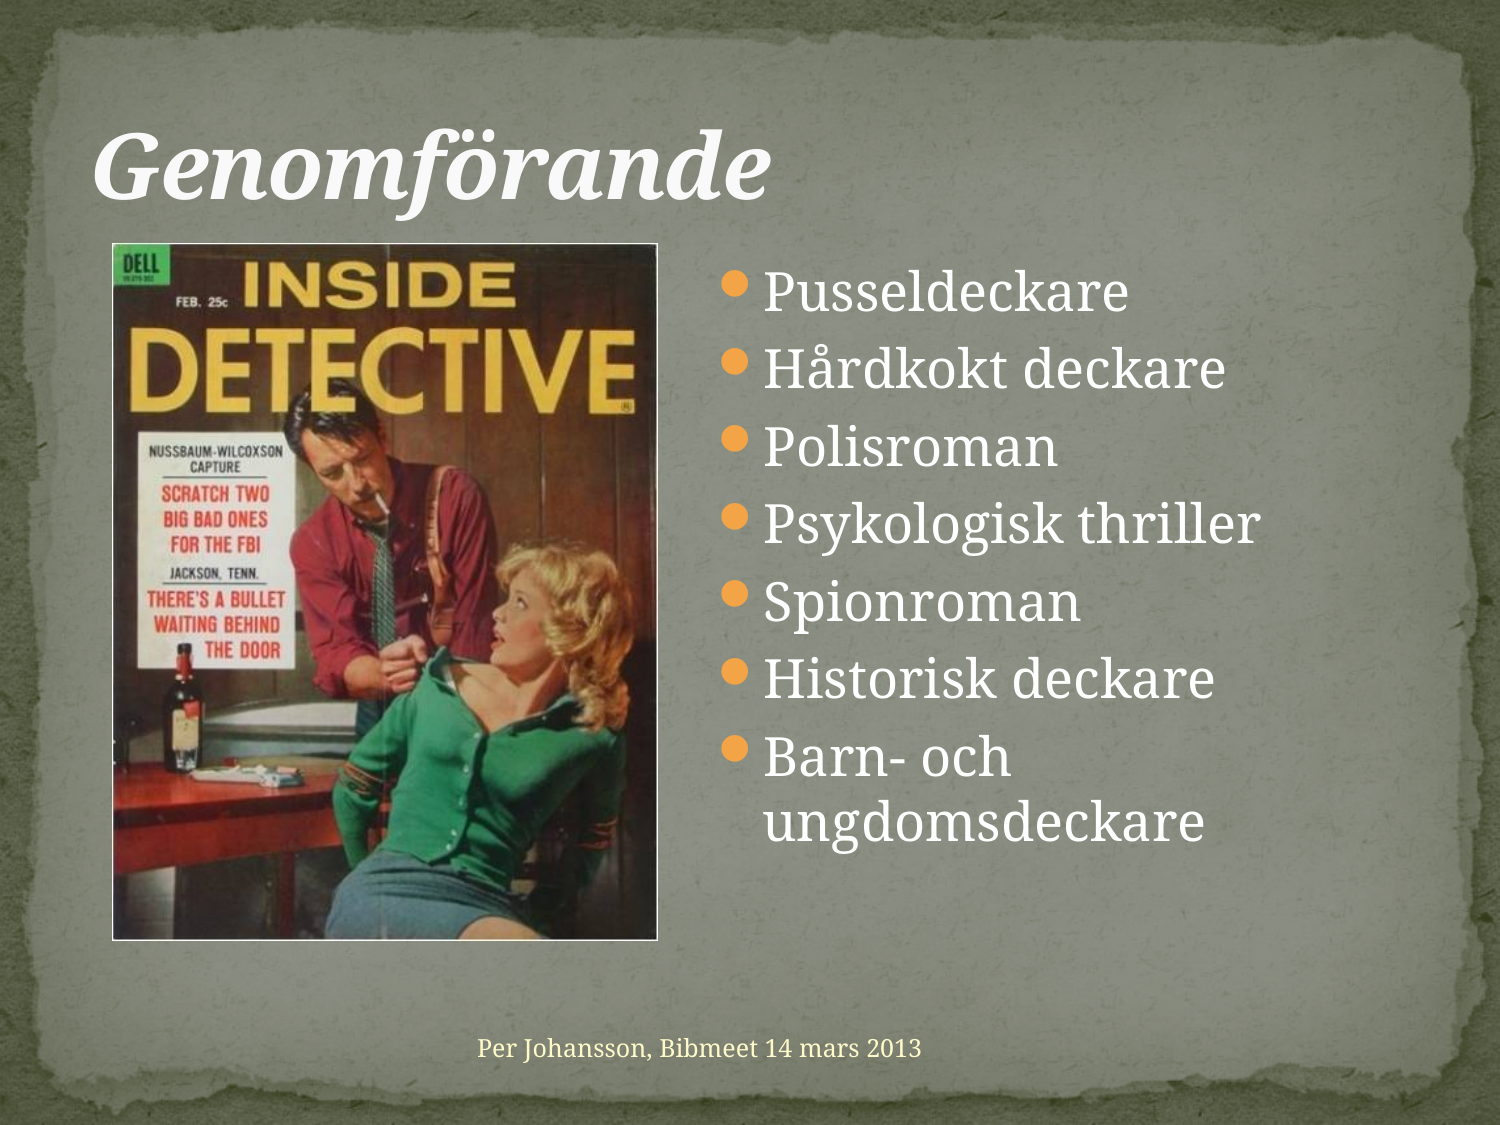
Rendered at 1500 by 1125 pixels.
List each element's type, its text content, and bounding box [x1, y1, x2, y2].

title Genomförande [74, 24, 1425, 225]
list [115, 246, 656, 940]
footer Per Johansson, Bibmeet 14 mars 2013 [350, 1017, 938, 1081]
list Pusseldeckare Hårdkokt deckare Polisroman Psykologisk thriller Spionroman Historisk deckare Barn- och ungdomsdeckare [702, 249, 1429, 1000]
